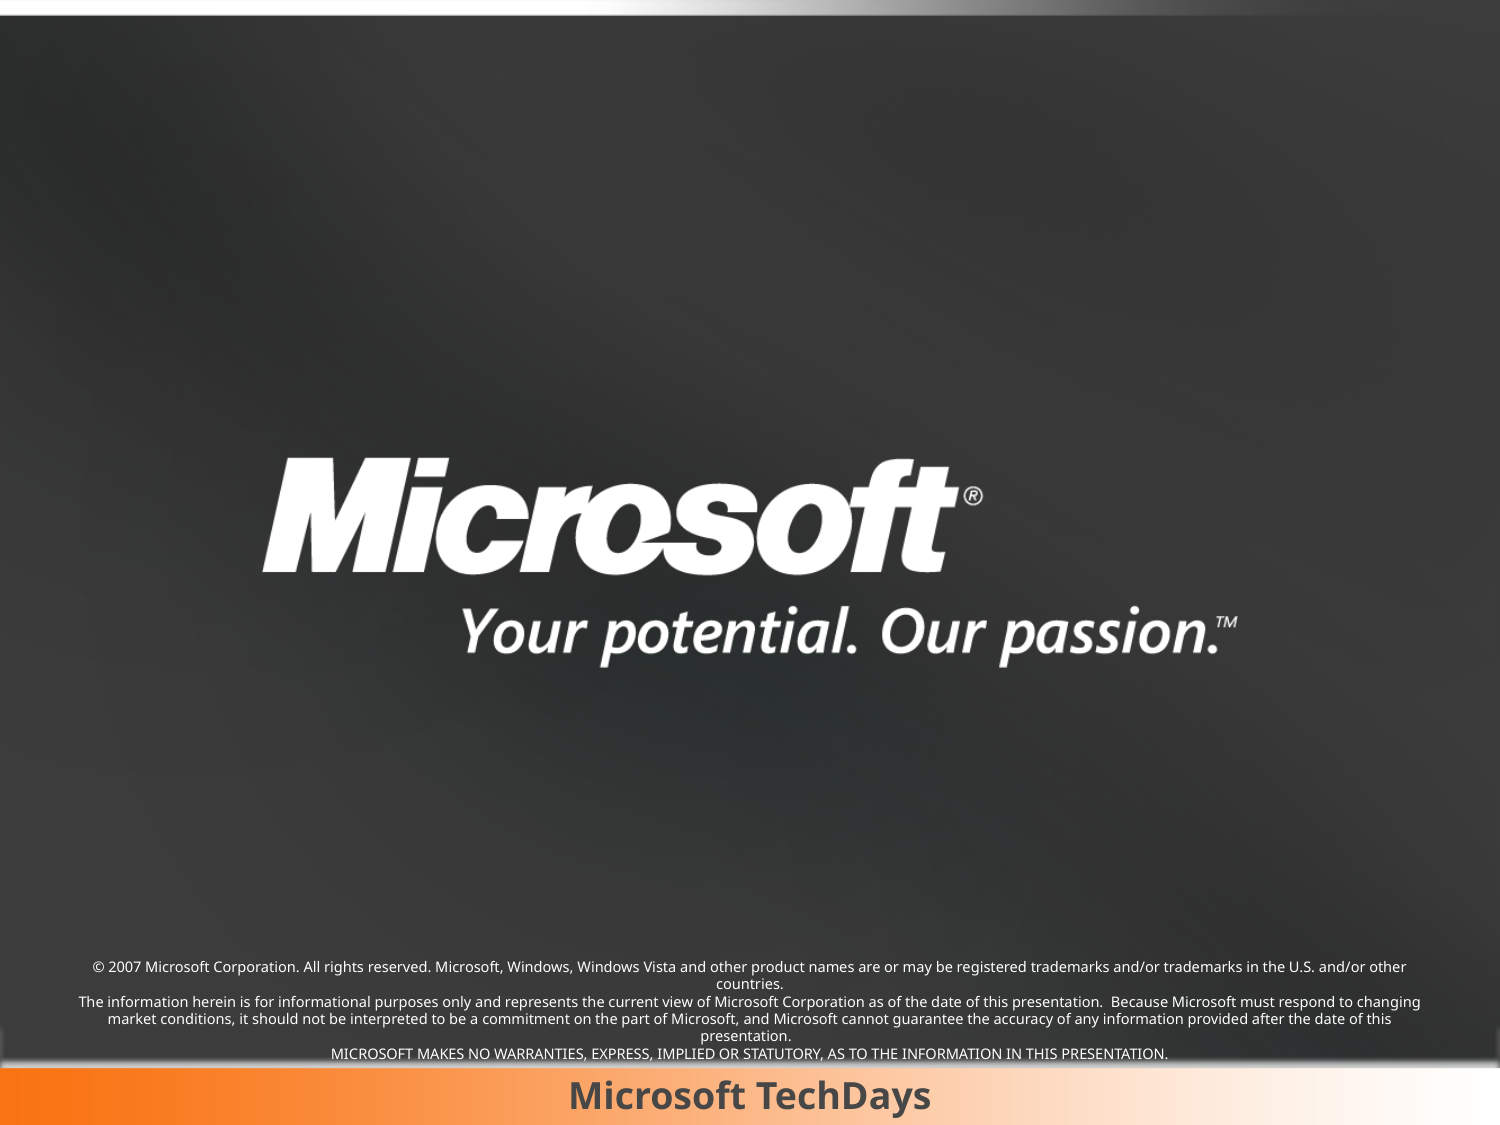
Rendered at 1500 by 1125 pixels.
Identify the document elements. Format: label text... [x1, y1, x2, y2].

picture [0, 0, 1500, 1125]
text_box © 2007 Microsoft Corporation. All rights reserved. Microsoft, Windows, Windows Vista and other product names are or may be registered trademarks and/or trademarks in the U.S. and/or other countries. The information herein is for informational purposes only and represents the current view of Microsoft Corporation as of the date of this presentation. Because Microsoft must respond to changing market conditions, it should not be interpreted to be a commitment on the part of Microsoft, and Microsoft cannot guarantee the accuracy of any information provided after the date of this presentation. MICROSOFT MAKES NO WARRANTIES, EXPRESS, IMPLIED OR STATUTORY, AS TO THE INFORMATION IN THIS PRESENTATION. [62, 949, 1438, 1070]
